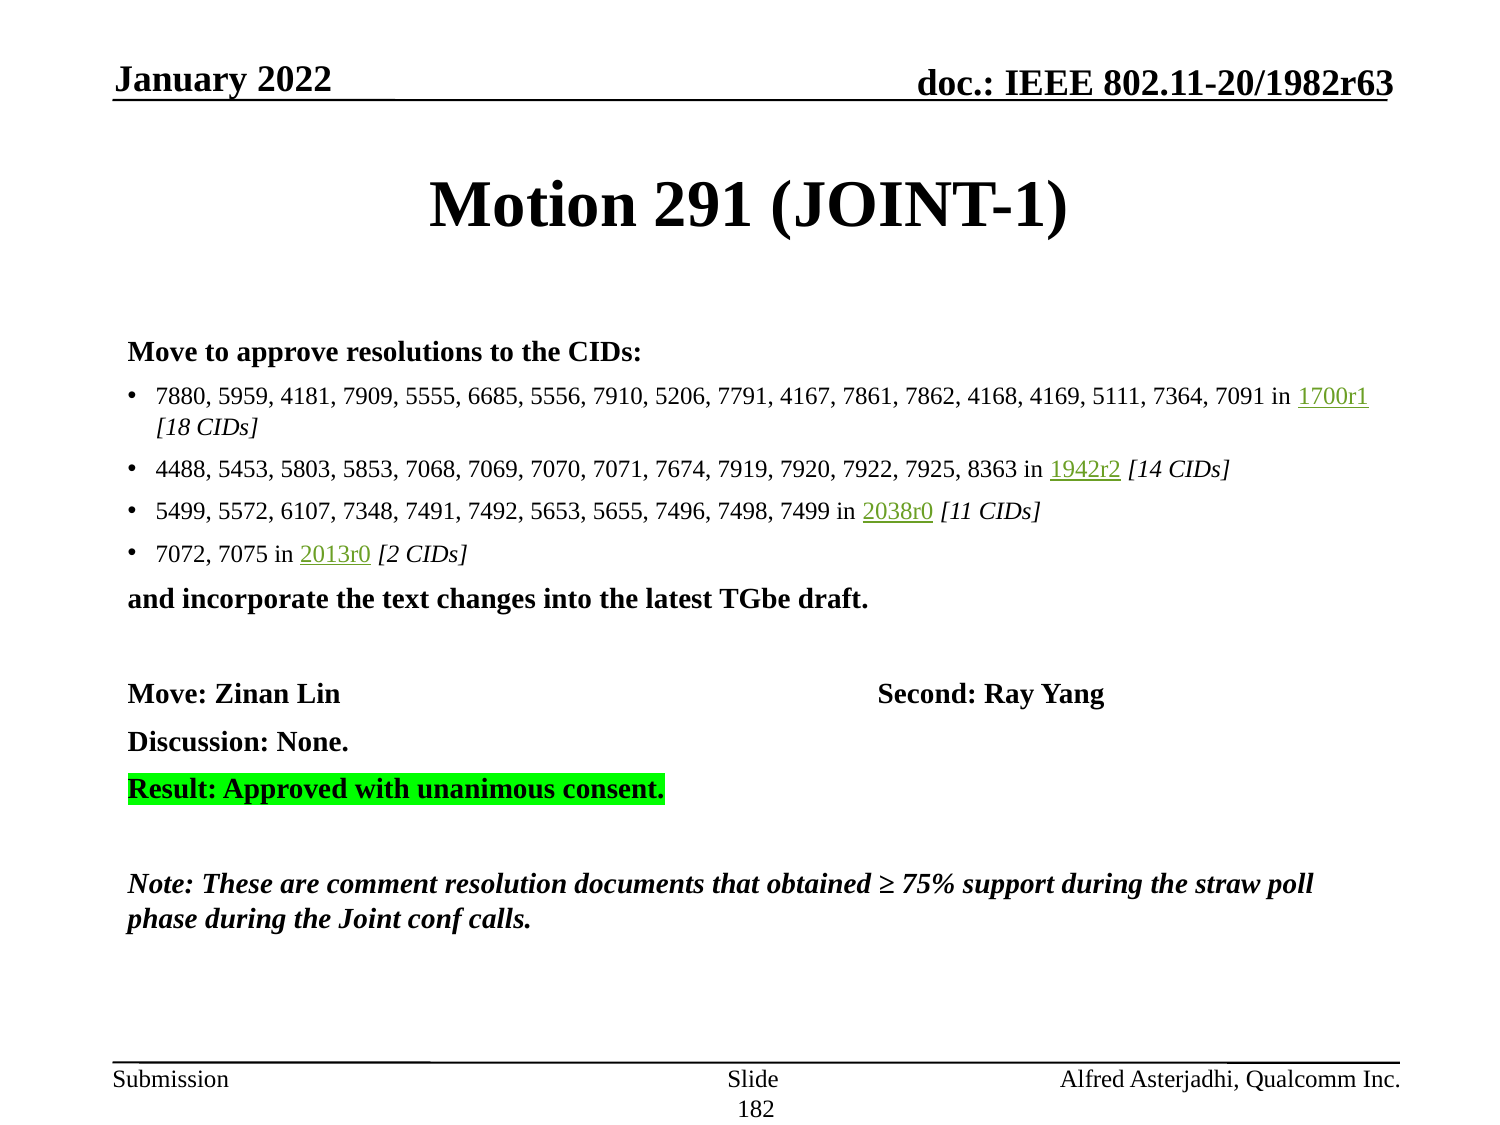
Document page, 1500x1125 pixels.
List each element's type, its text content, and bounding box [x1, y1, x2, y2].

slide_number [114, 54, 423, 100]
title Motion 291 (JOINT-1) [112, 112, 1388, 288]
slide_number Slide 182 [712, 1061, 800, 1123]
list Move to approve resolutions to the CIDs: 7880, 5959, 4181, 7909, 5555, 6685, 5556, 7910, 5206, 7791, 4167, 7861, 7862, 4168, 4169, 5111, 7364, 7091 in 1700r1 [18 CIDs] 4488, 5453, 5803, 5853, 7068, 7069, 7070, 7071, 7674, 7919, 7920, 7922, 7925, 8363 in 1942r2 [14 CIDs] 5499, 5572, 6107, 7348, 7491, 7492, 5653, 5655, 7496, 7498, 7499 in 2038r0 [11 CIDs] 7072, 7075 in 2013r0 [2 CIDs] and incorporate the text changes into the latest TGbe draft. Move: Zinan Lin Second: Ray Yang Discussion: None. Result: Approved with unanimous consent. Note: These are comment resolution documents that obtained ≥ 75% support during the straw poll phase during the Joint conf calls. [112, 324, 1388, 1063]
footer Alfred Asterjadhi, Qualcomm Inc. [878, 1061, 1402, 1093]
